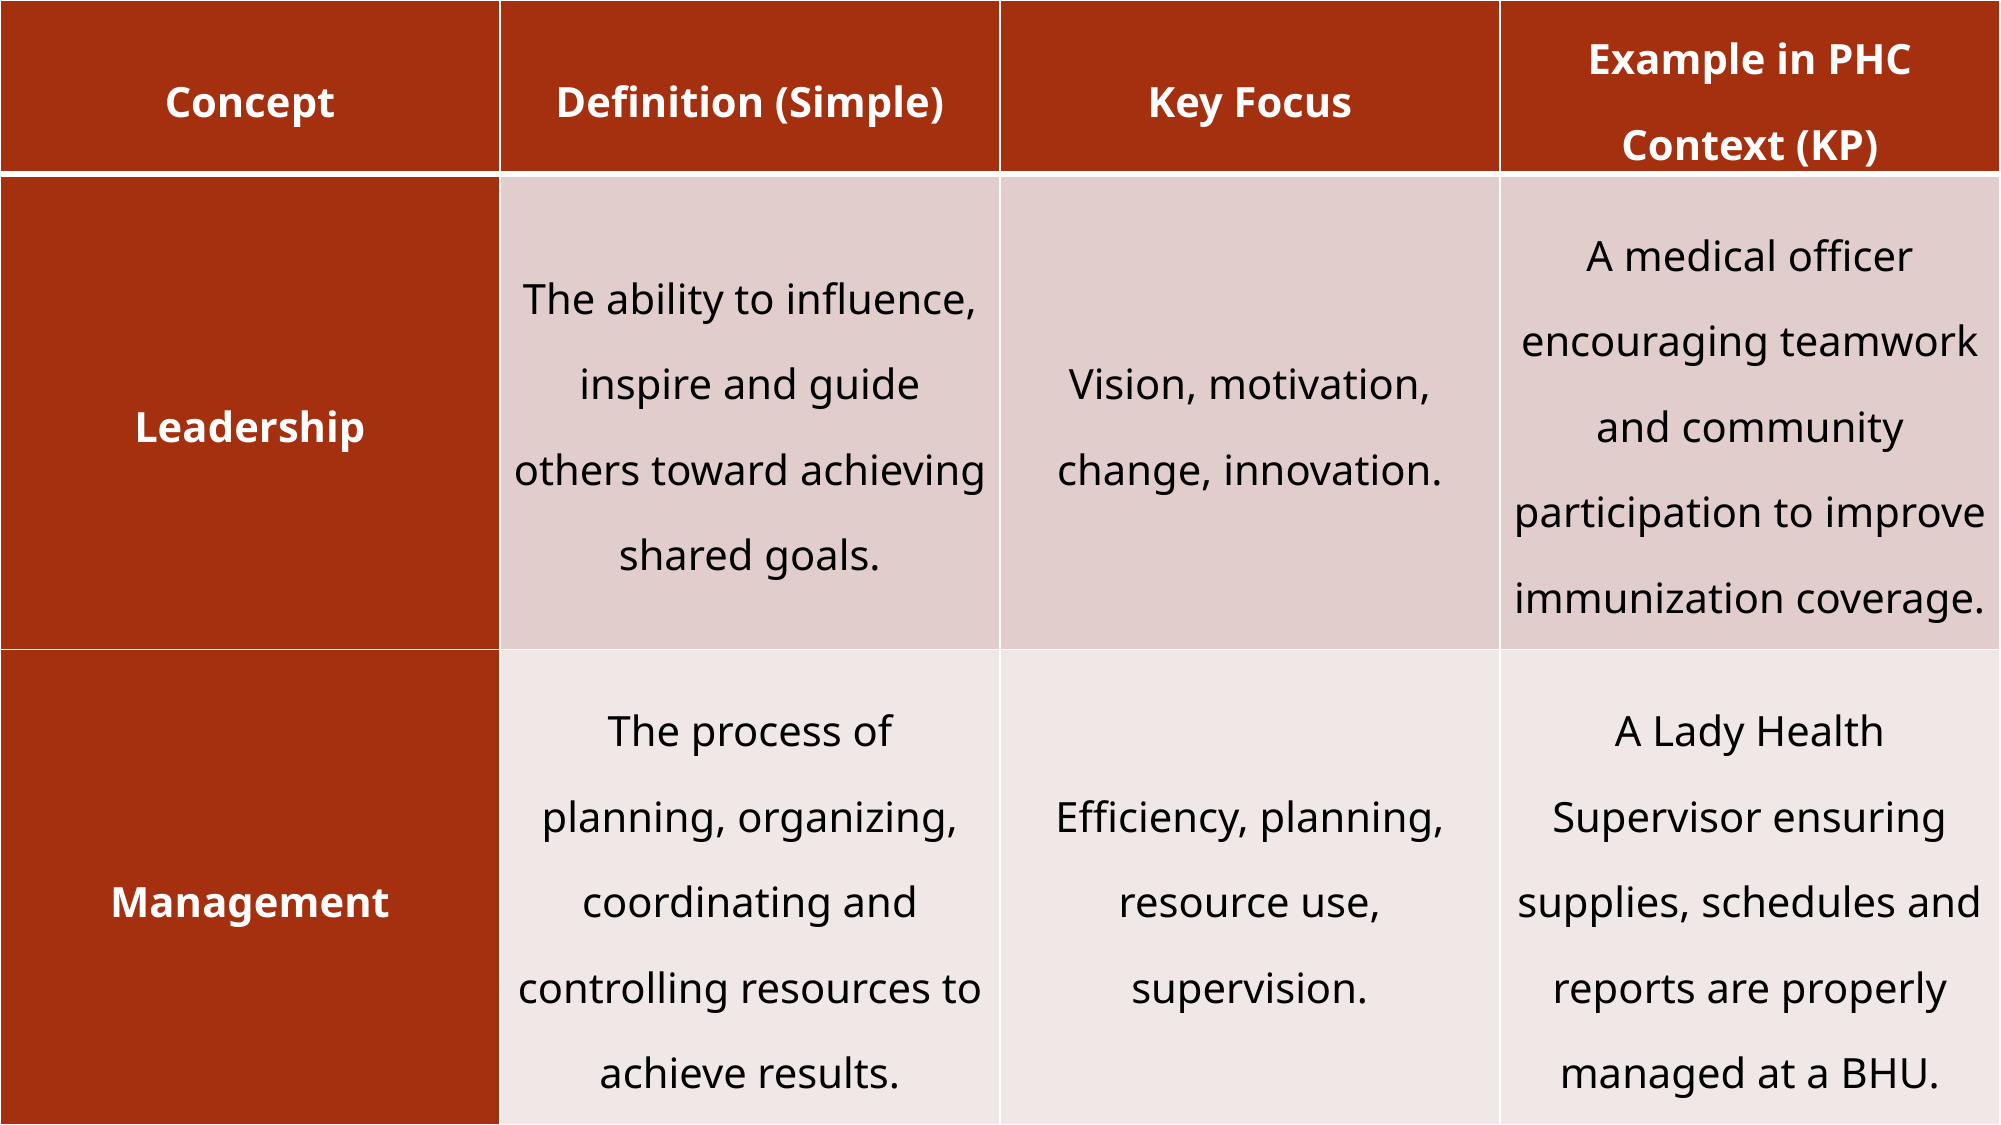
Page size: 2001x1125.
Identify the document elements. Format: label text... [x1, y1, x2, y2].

table_header Concept [1, 1, 499, 171]
table_cell Efficiency, planning, resource use, supervision. [1001, 650, 1499, 1124]
table_cell Leadership [1, 177, 499, 649]
table_cell The process of planning, organizing, coordinating and controlling resources to achieve results. [501, 650, 999, 1124]
table_cell A Lady Health Supervisor ensuring supplies, schedules and reports are properly managed at a BHU. [1501, 650, 1999, 1124]
table_cell Management [1, 650, 499, 1124]
table_header Definition (Simple) [501, 1, 999, 171]
table_cell The ability to influence, inspire and guide others toward achieving shared goals. [501, 177, 999, 649]
table_cell Vision, motivation, change, innovation. [1001, 177, 1499, 649]
table_header Key Focus [1001, 1, 1499, 171]
table_cell A medical officer encouraging teamwork and community participation to improve immunization coverage. [1501, 177, 1999, 649]
table_header Example in PHC Context (KP) [1501, 1, 1999, 171]
